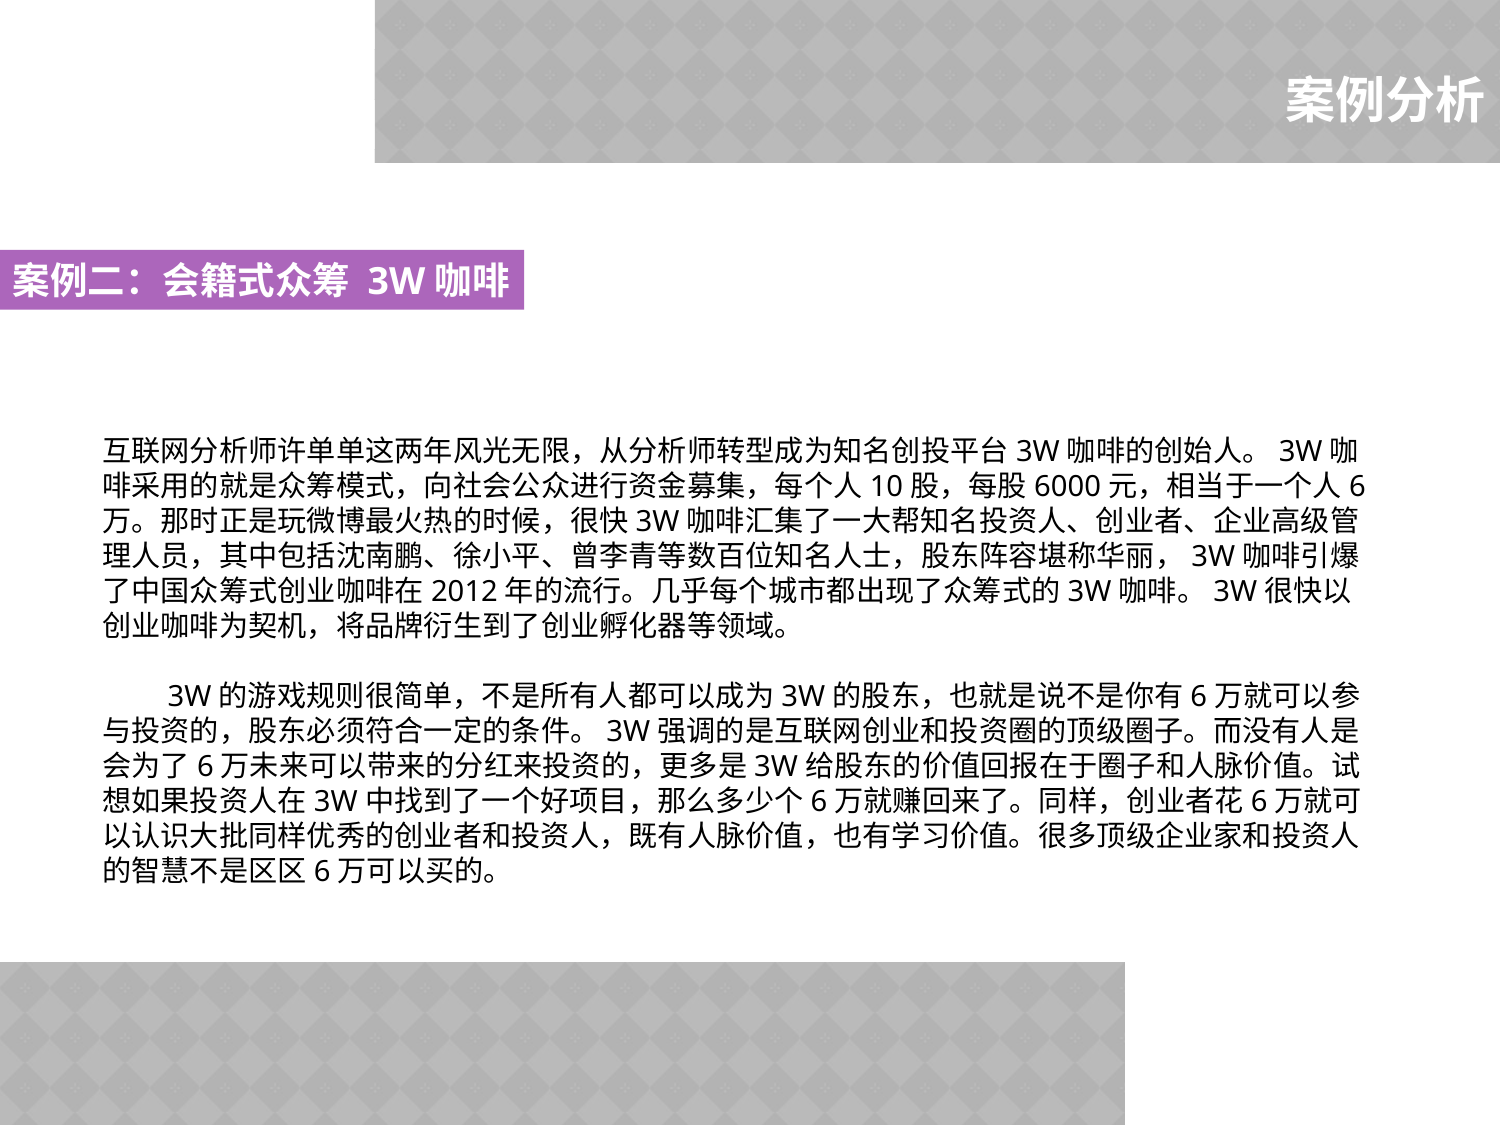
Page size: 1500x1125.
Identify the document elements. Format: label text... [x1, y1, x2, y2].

text_box 案例分析 [662, 61, 1500, 137]
text_box 互联网分析师许单单这两年风光无限，从分析师转型成为知名创投平台3W咖啡的创始人。3W咖啡采用的就是众筹模式，向社会公众进行资金募集，每个人10股，每股6000元，相当于一个人6万。那时正是玩微博最火热的时候，很快3W咖啡汇集了一大帮知名投资人、创业者、企业高级管理人员，其中包括沈南鹏、徐小平、曾李青等数百位知名人士，股东阵容堪称华丽，3W咖啡引爆了中国众筹式创业咖啡在2012年的流行。几乎每个城市都出现了众筹式的3W咖啡。3W很快以创业咖啡为契机，将品牌衍生到了创业孵化器等领域。 3W的游戏规则很简单，不是所有人都可以成为3W的股东，也就是说不是你有6万就可以参与投资的，股东必须符合一定的条件。3W强调的是互联网创业和投资圈的顶级圈子。而没有人是会为了6万未来可以带来的分红来投资的，更多是3W给股东的价值回报在于圈子和人脉价值。试想如果投资人在3W中找到了一个好项目，那么多少个6万就赚回来了。同样，创业者花6万就可以认识大批同样优秀的创业者和投资人，既有人脉价值，也有学习价值。很多顶级企业家和投资人的智慧不是区区6万可以买的。 [87, 424, 1388, 895]
text_box 案例二：会籍式众筹 3W咖啡 [0, 249, 525, 310]
